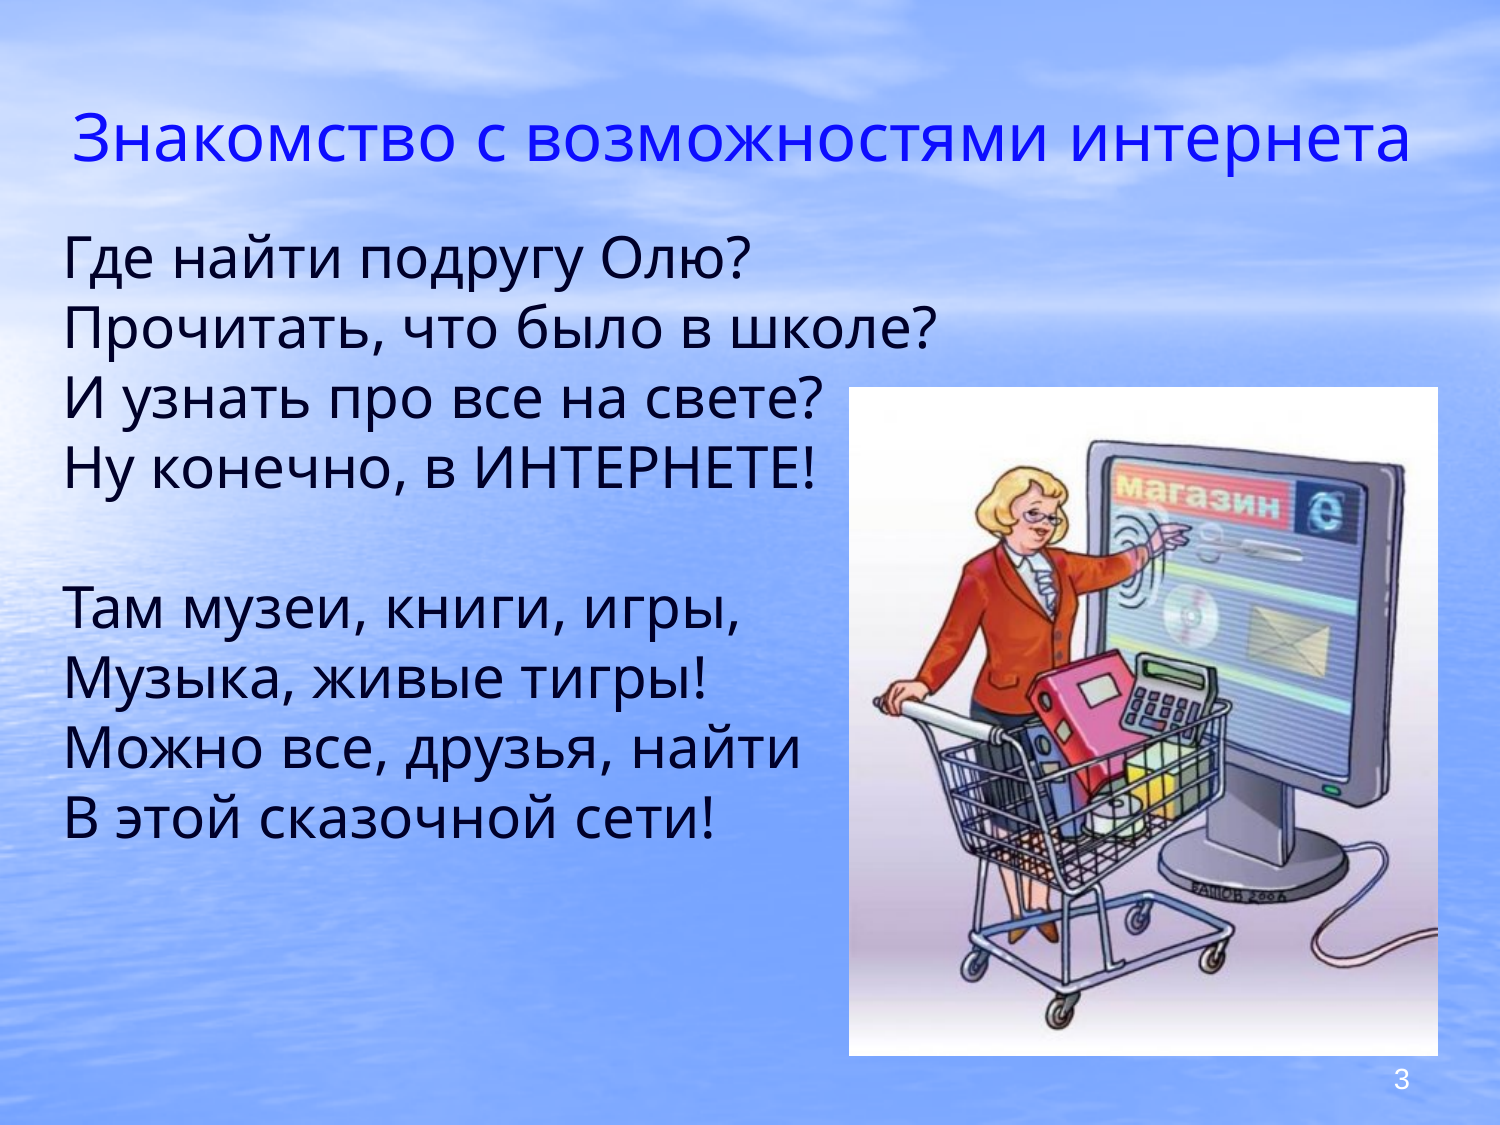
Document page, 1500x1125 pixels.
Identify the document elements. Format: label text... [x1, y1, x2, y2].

picture [849, 387, 1438, 1056]
text_box Где найти подругу Олю? Прочитать, что было в школе? И узнать про все на свете? Ну конечно, в ИНТЕРНЕТЕ! Там музеи, книги, игры, Музыка, живые тигры! Можно все, друзья, найти В этой сказочной сети! [32, 212, 953, 858]
text_box Знакомство с возможностями интернета [57, 87, 1429, 183]
slide_number 3 [1074, 1065, 1426, 1103]
